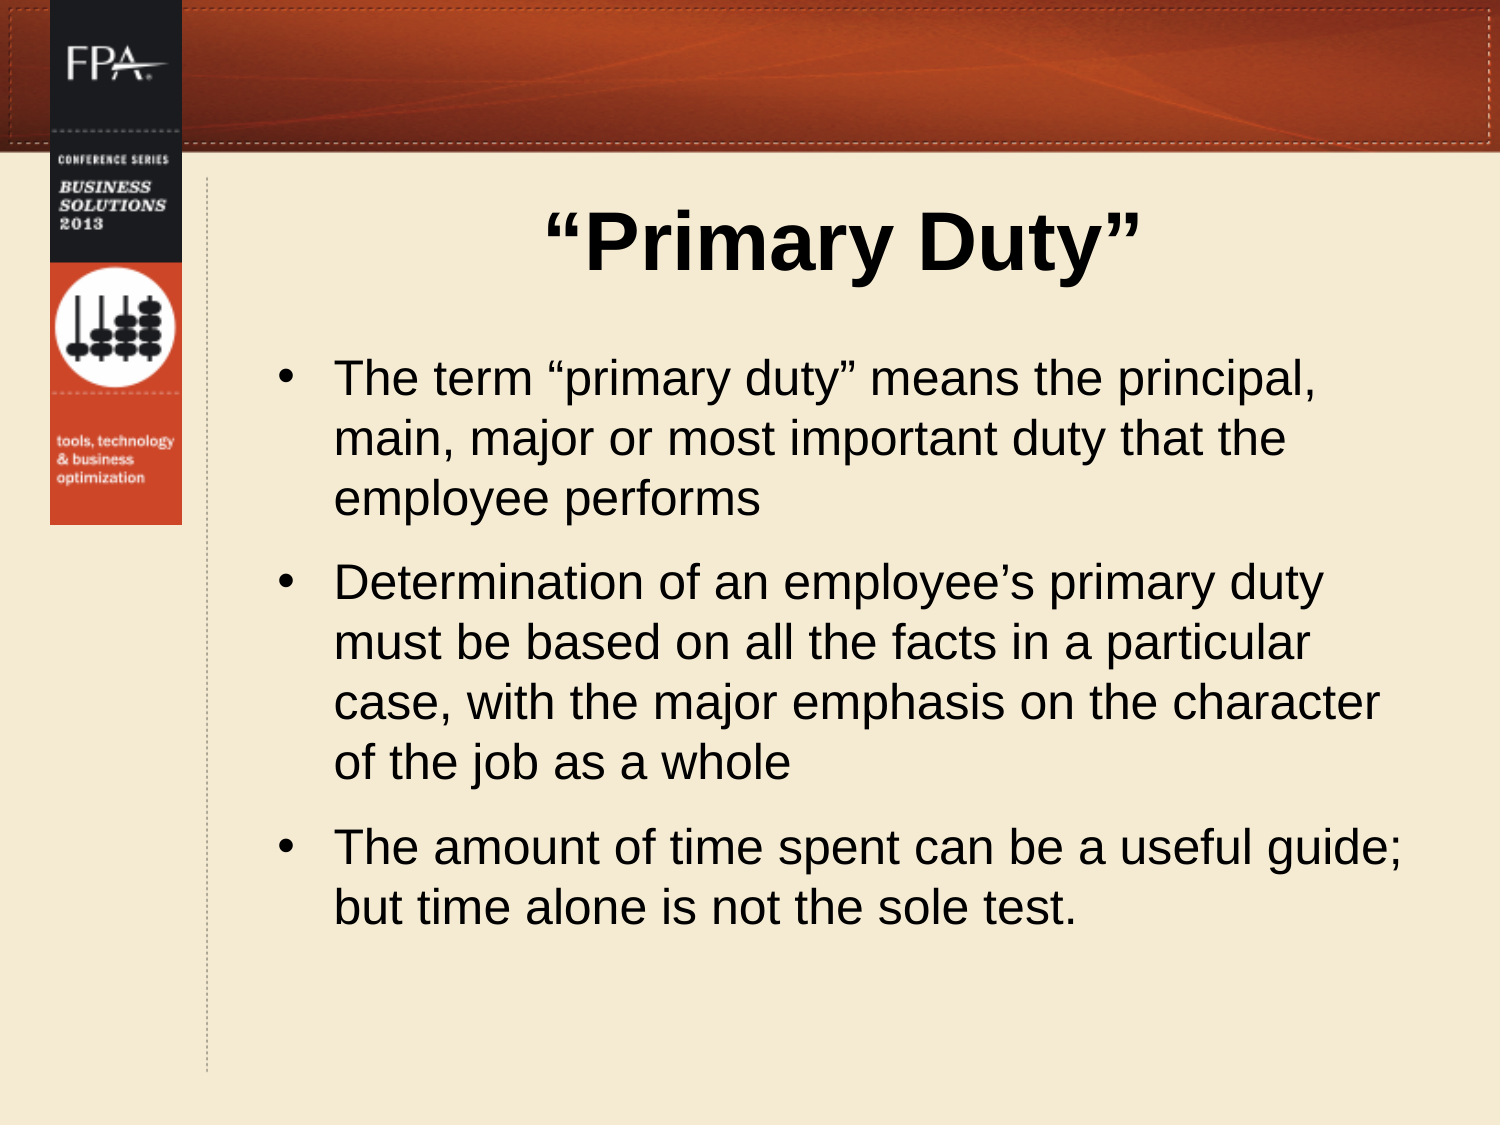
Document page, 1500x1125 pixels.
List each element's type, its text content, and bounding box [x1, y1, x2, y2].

list The term “primary duty” means the principal, main, major or most important duty that the employee performs Determination of an employee’s primary duty must be based on all the facts in a particular case, with the major emphasis on the character of the job as a whole The amount of time spent can be a useful guide; but time alone is not the sole test. [262, 337, 1425, 1030]
title “Primary Duty” [262, 162, 1426, 313]
picture [0, 0, 1500, 1125]
